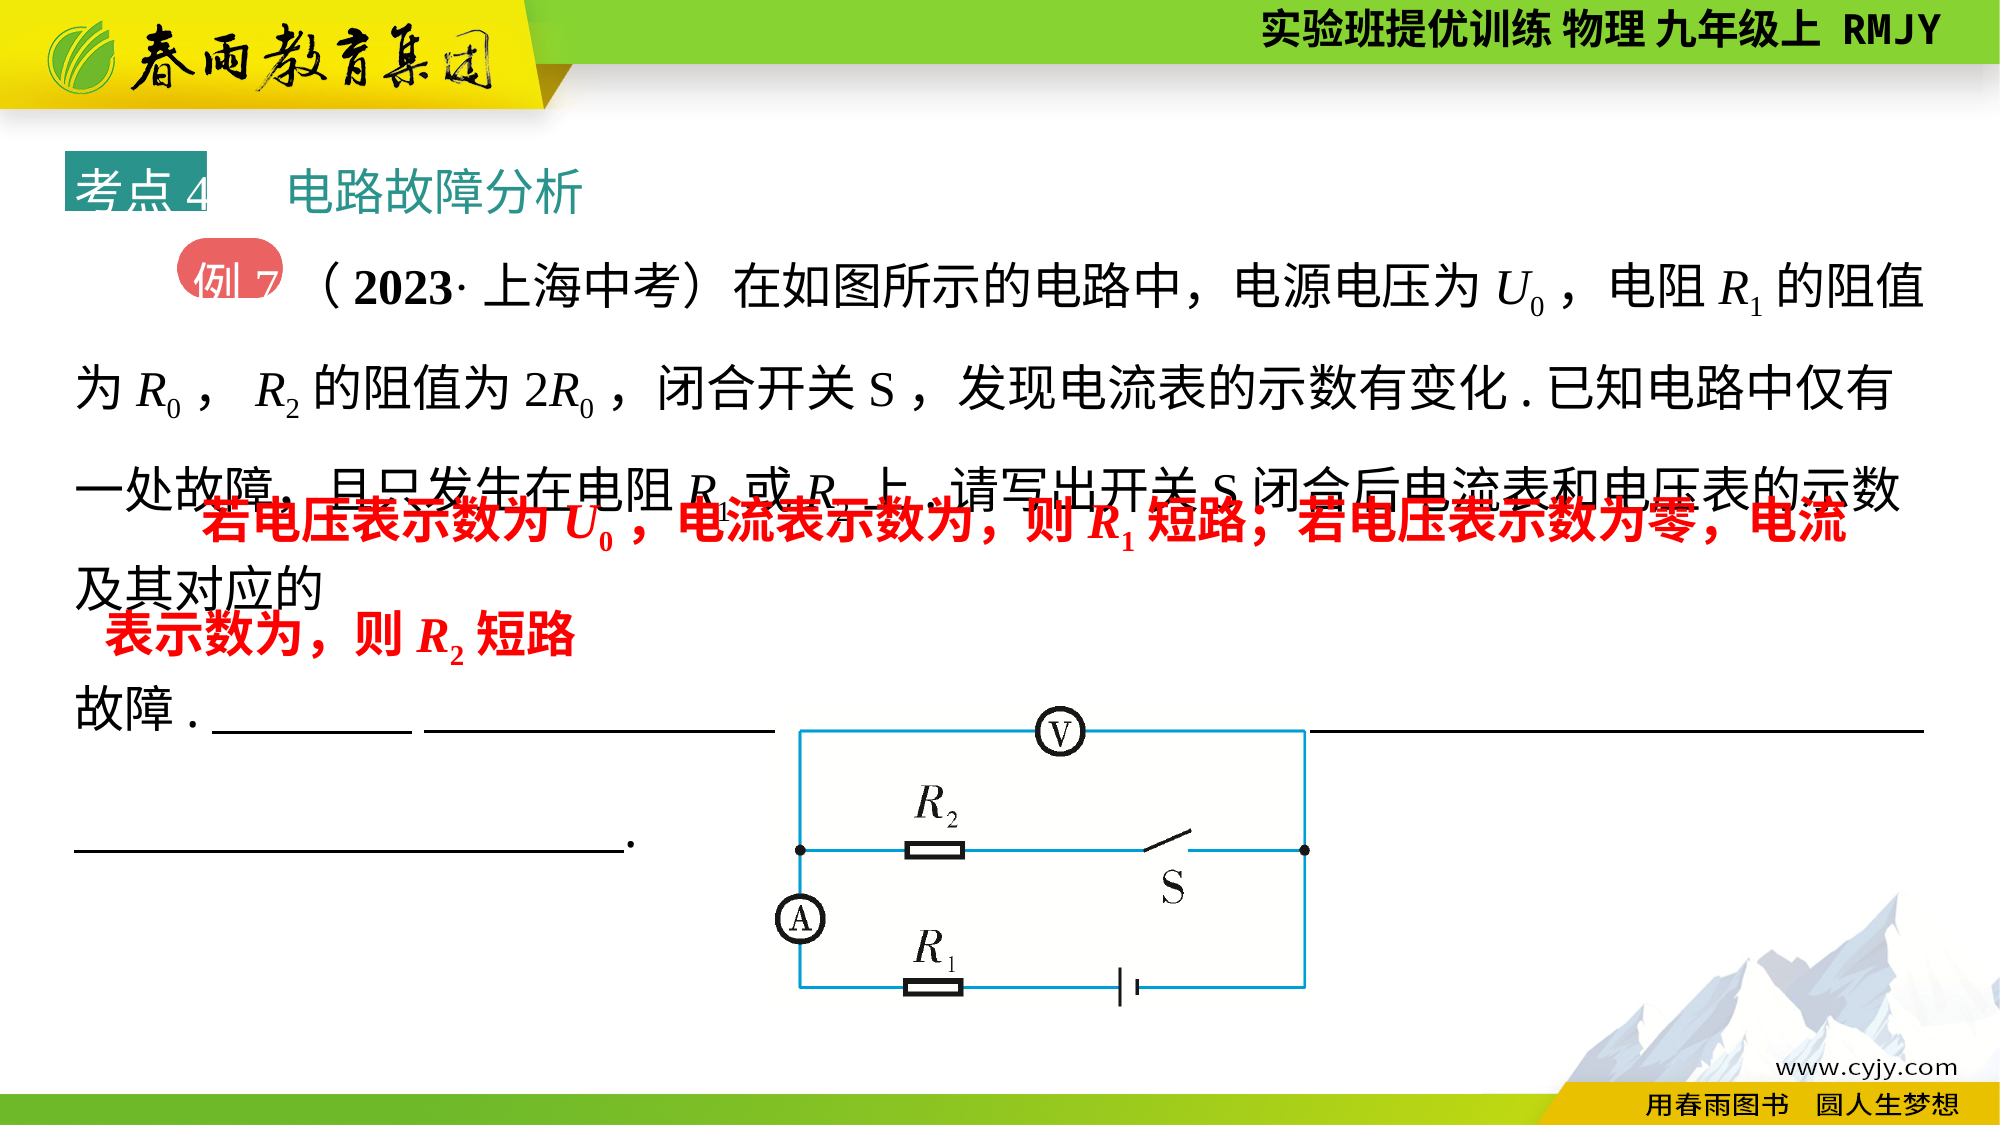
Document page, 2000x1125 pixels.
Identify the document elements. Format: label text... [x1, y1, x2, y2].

list 考点4 电路故障分析 例7（2023·上海中考）在如图所示的电路中，电源电压为U0，电阻R1的阻值为R0，R2的阻值为2R0，闭合开关S，发现电流表的示数有变化.已知电路中仅有一处故障，且只发生在电阻R1或R2上.请写出开关S闭合后电流表和电压表的示数及其对应的 故障. ____________________________________________________________ ______________________. [59, 122, 1944, 725]
picture [0, 0, 2000, 1125]
